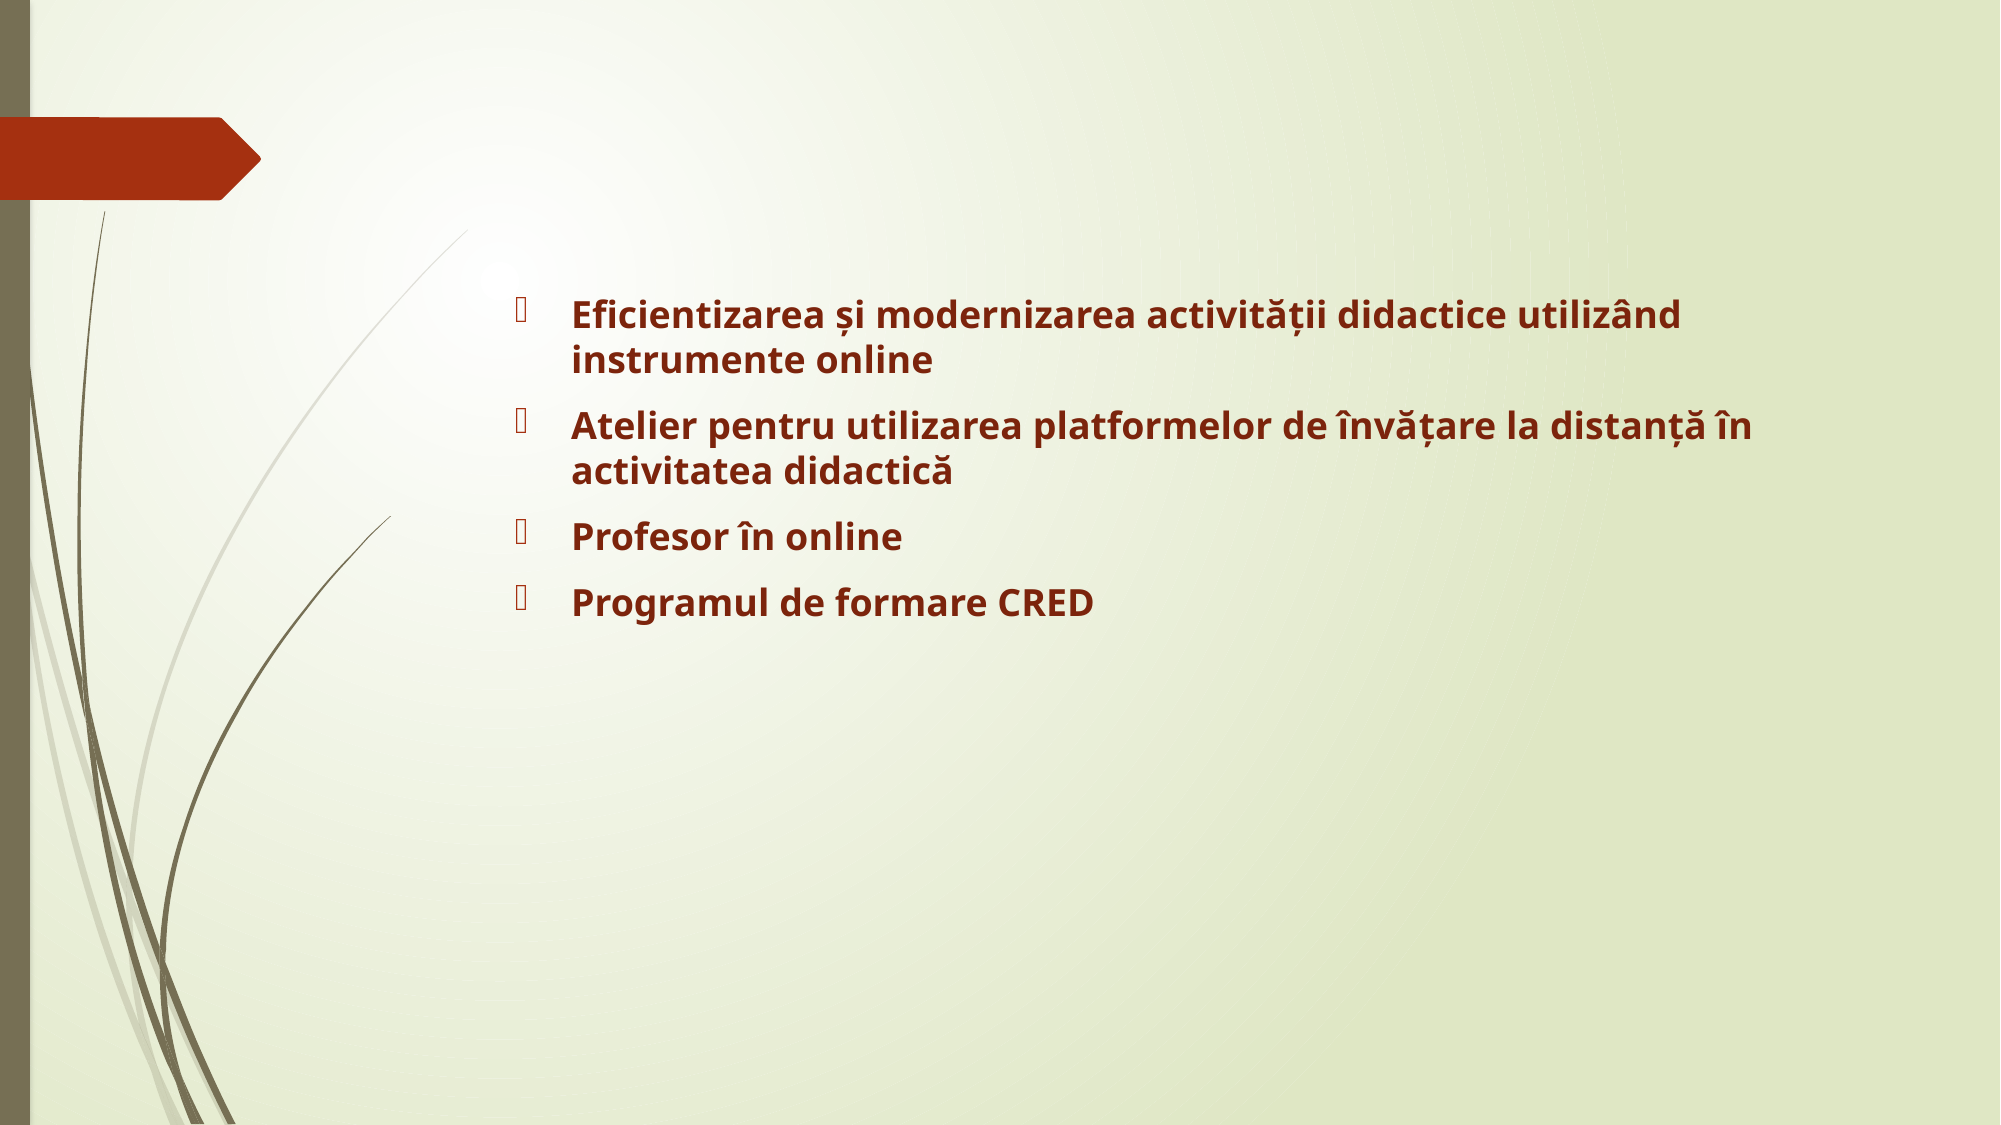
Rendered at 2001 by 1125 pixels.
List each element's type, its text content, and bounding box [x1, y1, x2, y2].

text_box Eficientizarea și modernizarea activității didactice utilizând instrumente online Atelier pentru utilizarea platformelor de învățare la distanță în activitatea didactică Profesor în online Programul de formare CRED [500, 283, 1803, 632]
